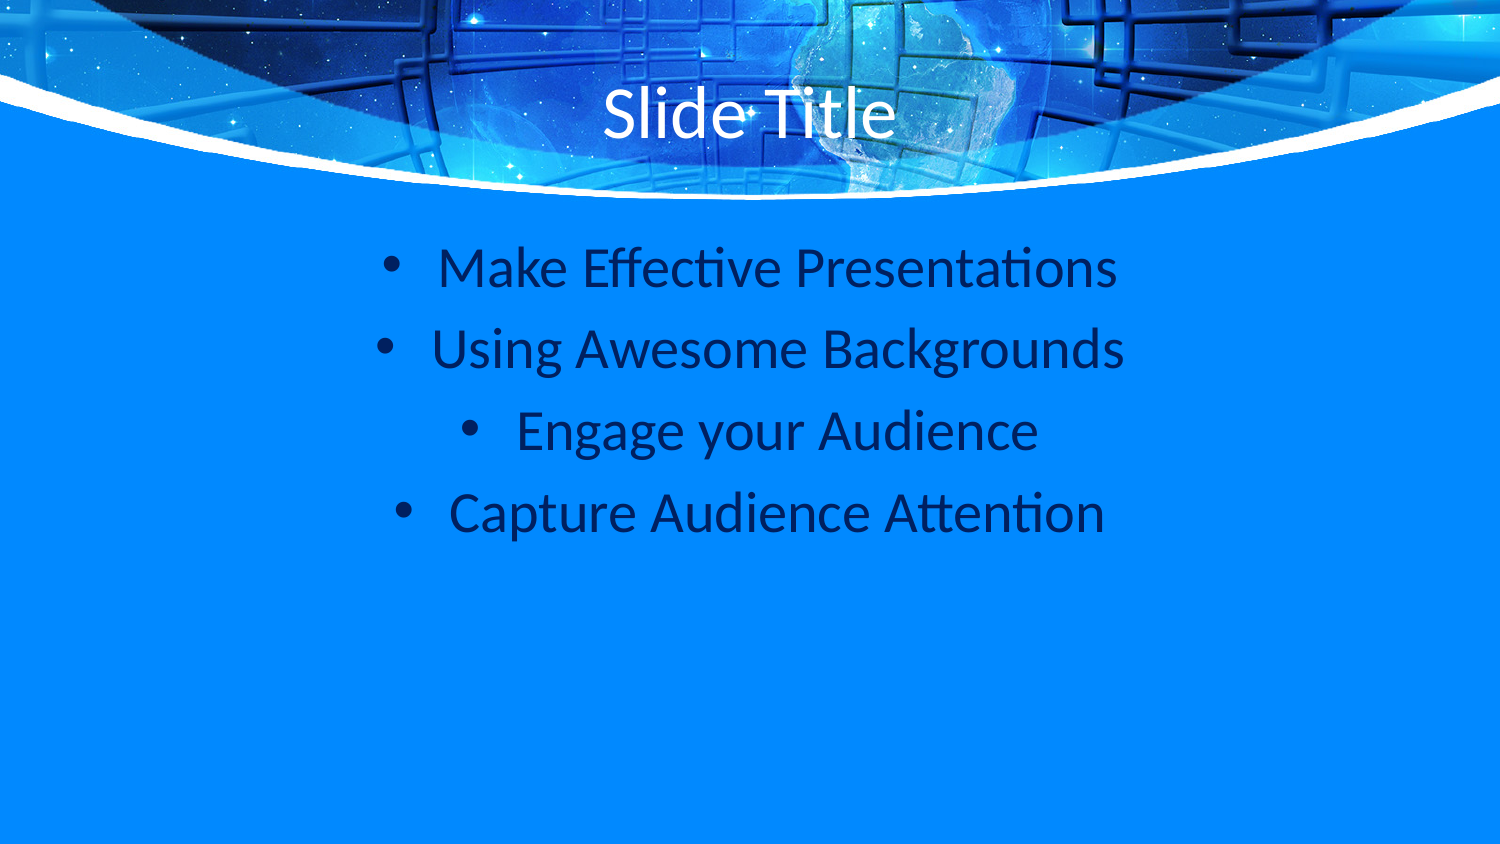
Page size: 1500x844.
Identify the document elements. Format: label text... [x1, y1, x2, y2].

picture [0, 0, 1500, 844]
title Slide Title [73, 46, 1427, 172]
list Make Effective Presentations Using Awesome Backgrounds Engage your Audience Capture Audience Attention [73, 221, 1427, 773]
